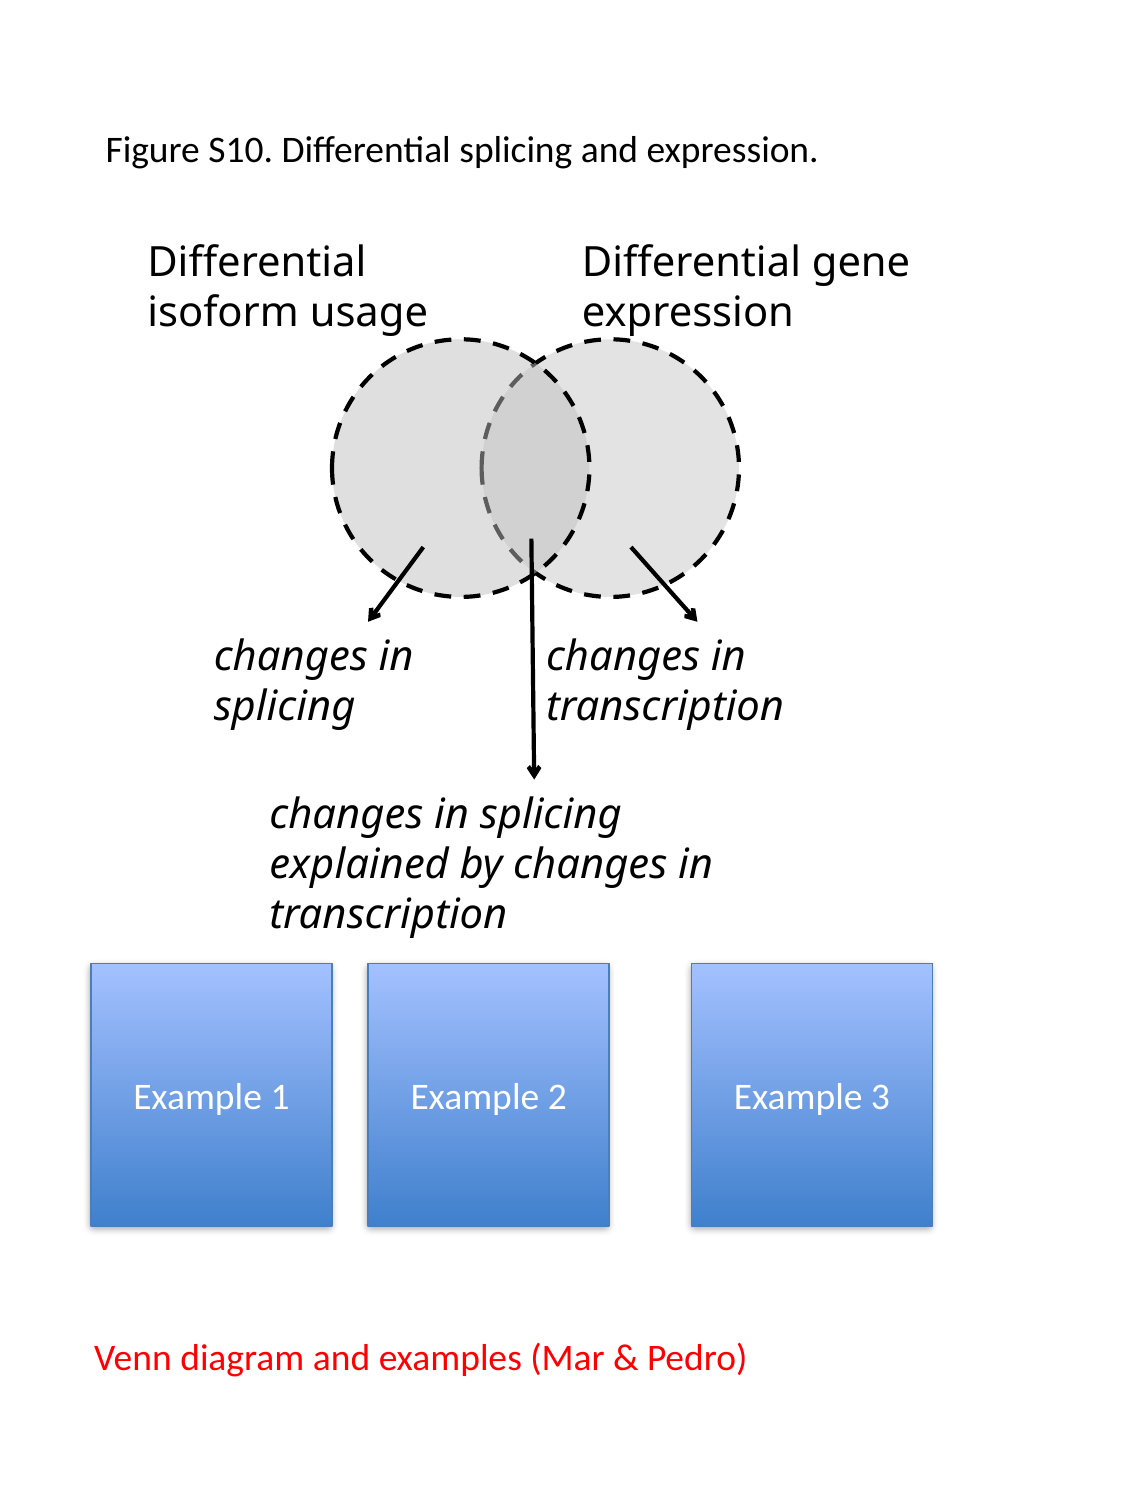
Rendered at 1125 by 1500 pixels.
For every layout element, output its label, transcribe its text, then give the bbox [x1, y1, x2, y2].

text_box Figure S10. Differential splicing and expression. [90, 117, 984, 178]
text_box Example 3 [691, 963, 933, 1227]
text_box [132, 226, 933, 896]
text_box Example 1 [90, 963, 333, 1227]
text_box Venn diagram and examples (Mar & Pedro) [79, 1325, 1125, 1385]
text_box Example 2 [367, 963, 610, 1227]
